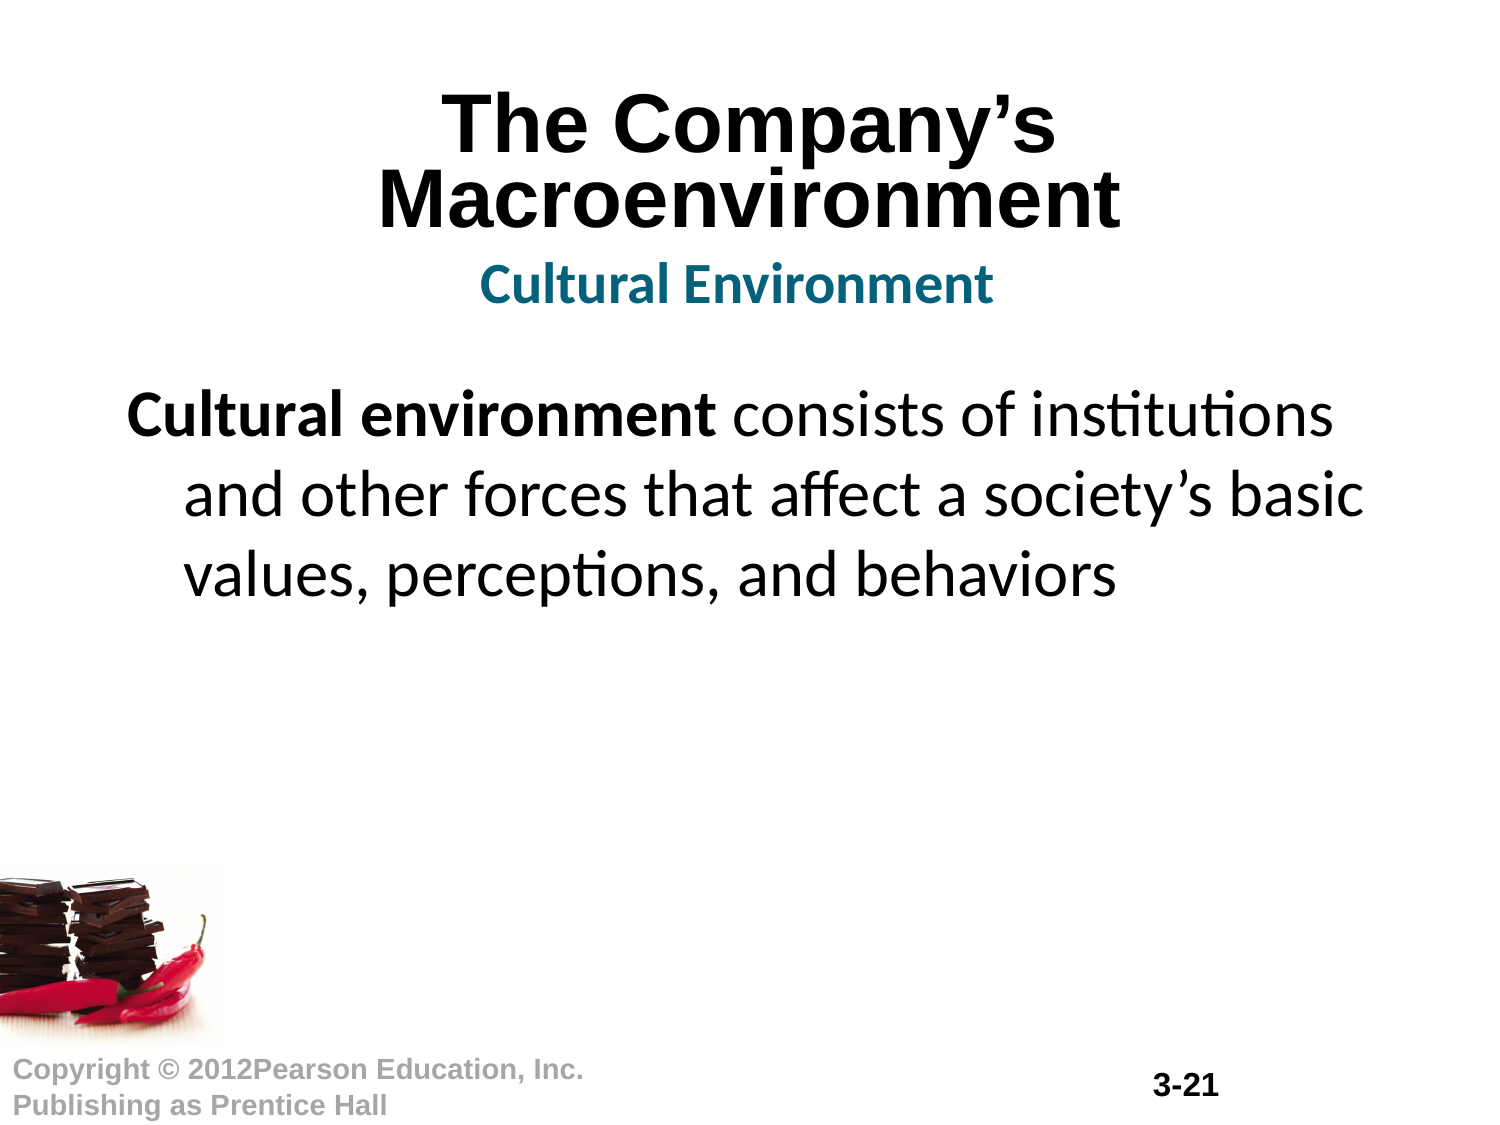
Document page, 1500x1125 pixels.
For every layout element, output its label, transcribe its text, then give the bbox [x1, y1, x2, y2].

picture [0, 862, 225, 1050]
list Cultural environment consists of institutions and other forces that affect a society’s basic values, perceptions, and behaviors [112, 362, 1388, 1038]
list Cultural Environment [149, 237, 1326, 301]
title The Company’s Macroenvironment [112, 37, 1388, 226]
